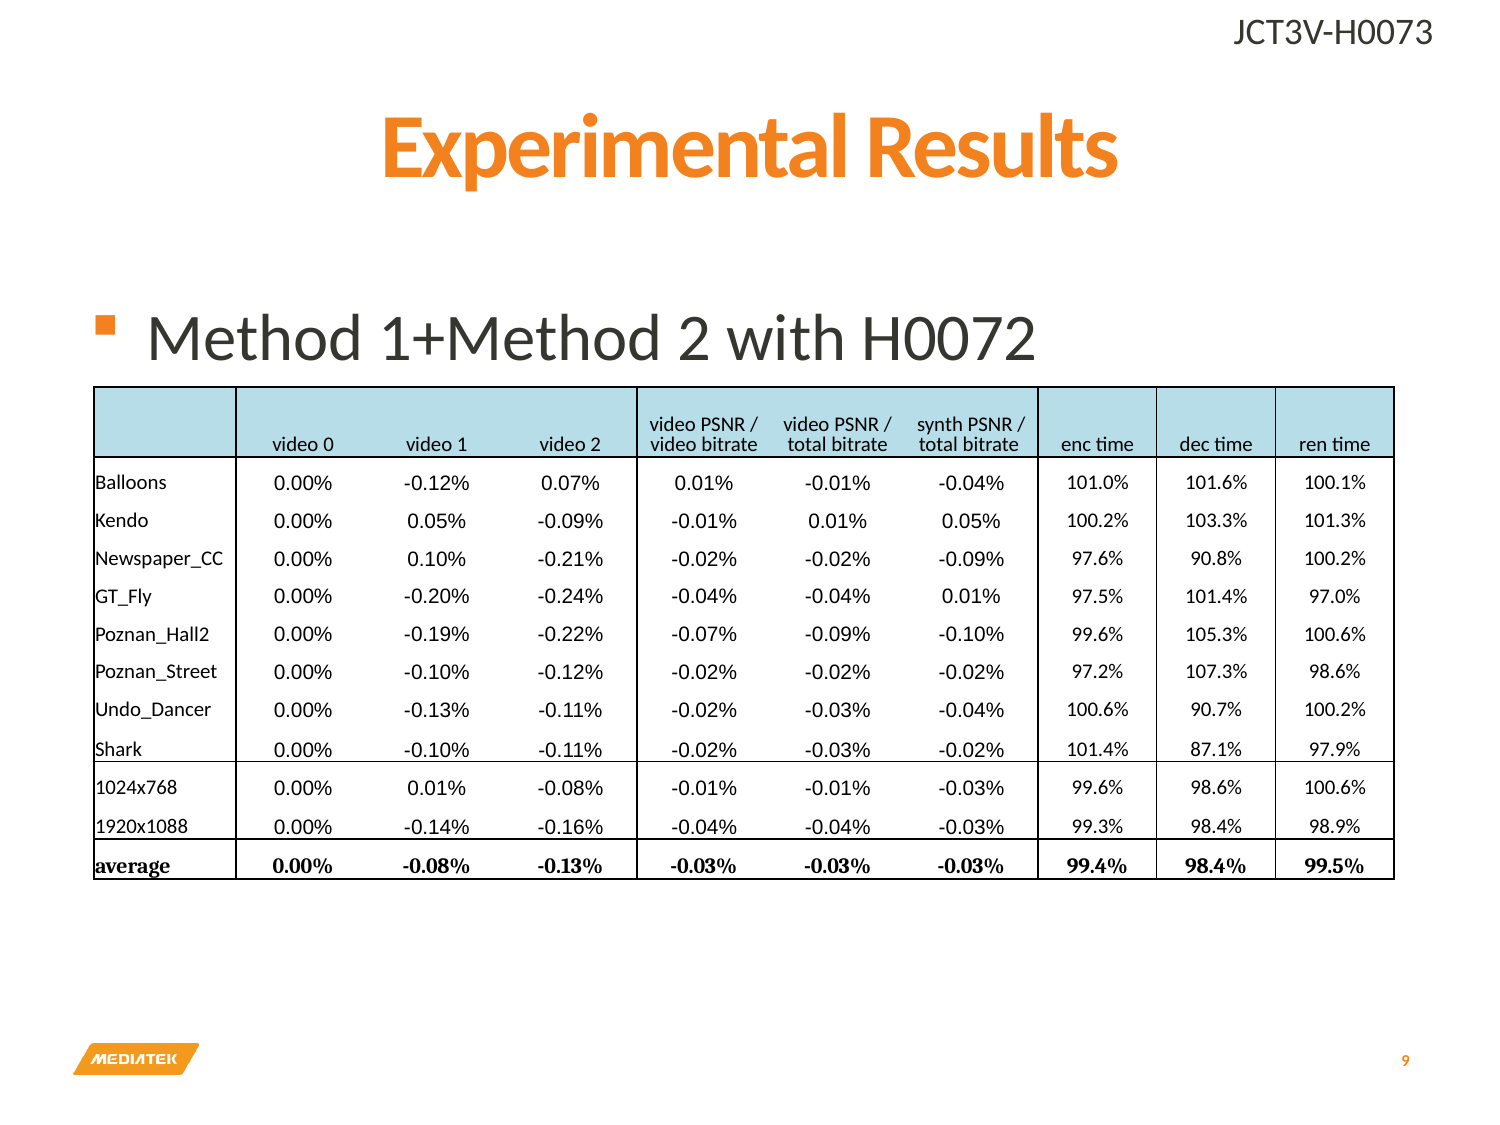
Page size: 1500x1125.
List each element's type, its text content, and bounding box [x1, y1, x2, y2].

table_cell -0.02% [638, 533, 771, 571]
table_cell 0.00% [237, 571, 370, 608]
table_header video 1 [370, 388, 504, 456]
table_cell 98.6% [1157, 762, 1275, 799]
table_cell -0.02% [904, 646, 1037, 684]
table_cell 0.00% [237, 608, 370, 646]
table_cell 0.05% [904, 495, 1037, 533]
table_cell 101.6% [1157, 458, 1275, 495]
table_cell 0.00% [237, 458, 370, 495]
table_cell 90.7% [1157, 684, 1275, 722]
table_cell 100.6% [1276, 762, 1393, 799]
table_cell 1920x1088 [95, 799, 235, 838]
table_cell -0.11% [504, 684, 636, 722]
table_cell -0.12% [370, 458, 504, 495]
table_cell 101.3% [1276, 495, 1393, 533]
table_cell 98.4% [1157, 840, 1275, 878]
table_cell Newspaper_CC [95, 533, 235, 571]
table_cell -0.24% [504, 571, 636, 608]
table_cell 98.6% [1276, 646, 1393, 684]
table_cell -0.03% [771, 840, 904, 878]
table_header video PSNR / total bitrate [771, 388, 904, 456]
table_cell 87.1% [1157, 722, 1275, 761]
table_cell 100.1% [1276, 458, 1393, 495]
table_cell -0.01% [638, 495, 771, 533]
table_cell 0.01% [638, 458, 771, 495]
table_cell average [95, 840, 235, 878]
table_cell 0.10% [370, 533, 504, 571]
table_cell 105.3% [1157, 608, 1275, 646]
table_cell -0.01% [771, 762, 904, 799]
table_cell Balloons [95, 458, 235, 495]
table_cell -0.02% [638, 722, 771, 761]
title Experimental Results [75, 99, 1425, 286]
table_cell 0.05% [370, 495, 504, 533]
table_cell 100.2% [1276, 684, 1393, 722]
table_cell 97.9% [1276, 722, 1393, 761]
table_cell 97.5% [1039, 571, 1156, 608]
table_cell -0.02% [771, 533, 904, 571]
table_cell -0.19% [370, 608, 504, 646]
table_cell -0.11% [504, 722, 636, 761]
table_cell 97.6% [1039, 533, 1156, 571]
table_cell -0.14% [370, 799, 504, 838]
table_header ren time [1276, 388, 1393, 456]
table_cell -0.13% [504, 840, 636, 878]
table_cell 0.00% [237, 533, 370, 571]
table_cell Shark [95, 722, 235, 761]
table_cell 101.4% [1039, 722, 1156, 761]
table_cell -0.03% [771, 684, 904, 722]
table_cell -0.21% [504, 533, 636, 571]
table_cell Kendo [95, 495, 235, 533]
table_cell -0.10% [370, 646, 504, 684]
table_cell -0.02% [904, 722, 1037, 761]
table_cell -0.01% [771, 458, 904, 495]
table_cell 0.01% [370, 762, 504, 799]
table_cell 0.00% [237, 840, 370, 878]
table_cell 103.3% [1157, 495, 1275, 533]
table_cell Poznan_Hall2 [95, 608, 235, 646]
table_cell 101.4% [1157, 571, 1275, 608]
table_cell 0.00% [237, 646, 370, 684]
table_cell 107.3% [1157, 646, 1275, 684]
table_cell 99.3% [1039, 799, 1156, 838]
table_cell 100.2% [1039, 495, 1156, 533]
table_cell -0.10% [904, 608, 1037, 646]
table_cell -0.08% [370, 840, 504, 878]
table_cell 99.5% [1276, 840, 1393, 878]
table_cell -0.20% [370, 571, 504, 608]
table_cell 0.00% [237, 684, 370, 722]
table_cell Poznan_Street [95, 646, 235, 684]
table_header enc time [1039, 388, 1156, 456]
table_cell 0.00% [237, 722, 370, 761]
table_cell GT_Fly [95, 571, 235, 608]
table_cell -0.04% [904, 684, 1037, 722]
table_cell Undo_Dancer [95, 684, 235, 722]
table_cell 99.6% [1039, 762, 1156, 799]
table_header video 2 [504, 388, 636, 456]
text_box JCT3V-H0073 [1218, 0, 1500, 105]
table_cell -0.02% [771, 646, 904, 684]
table_cell 0.07% [504, 458, 636, 495]
table_cell 100.6% [1276, 608, 1393, 646]
table_cell 0.00% [237, 762, 370, 799]
table_cell -0.03% [771, 722, 904, 761]
table_cell 99.6% [1039, 608, 1156, 646]
table_cell -0.09% [904, 533, 1037, 571]
table_cell 0.00% [237, 495, 370, 533]
table_cell 90.8% [1157, 533, 1275, 571]
table_header video 0 [237, 388, 370, 456]
table_cell 101.0% [1039, 458, 1156, 495]
table_cell 98.4% [1157, 799, 1275, 838]
list Method 1+Method 2 with H0072 [75, 286, 1425, 990]
table_cell 0.00% [237, 799, 370, 838]
table_cell -0.12% [504, 646, 636, 684]
table_cell -0.03% [904, 762, 1037, 799]
table_cell -0.03% [638, 840, 771, 878]
table_cell -0.04% [638, 799, 771, 838]
table_cell -0.09% [504, 495, 636, 533]
table_cell 0.01% [771, 495, 904, 533]
table_cell -0.13% [370, 684, 504, 722]
table_cell 97.2% [1039, 646, 1156, 684]
table_cell 0.01% [904, 571, 1037, 608]
table_cell 98.9% [1276, 799, 1393, 838]
picture [73, 1043, 199, 1075]
slide_number 9 [1251, 1029, 1425, 1090]
table_cell -0.16% [504, 799, 636, 838]
table_header synth PSNR / total bitrate [904, 388, 1037, 456]
table_cell -0.04% [771, 799, 904, 838]
table_cell -0.07% [638, 608, 771, 646]
table_cell -0.02% [638, 646, 771, 684]
table_cell -0.03% [904, 840, 1037, 878]
table_cell 1024x768 [95, 762, 235, 799]
table_cell 100.2% [1276, 533, 1393, 571]
table_cell -0.01% [638, 762, 771, 799]
table_cell -0.09% [771, 608, 904, 646]
table_header [95, 388, 235, 456]
table_cell -0.04% [638, 571, 771, 608]
table_cell -0.04% [904, 458, 1037, 495]
table_cell -0.03% [904, 799, 1037, 838]
table_cell 97.0% [1276, 571, 1393, 608]
table_cell -0.02% [638, 684, 771, 722]
table_cell -0.08% [504, 762, 636, 799]
table_cell 99.4% [1039, 840, 1156, 878]
table_cell -0.04% [771, 571, 904, 608]
table_cell -0.22% [504, 608, 636, 646]
table_header dec time [1157, 388, 1275, 456]
table_cell -0.10% [370, 722, 504, 761]
table_cell 100.6% [1039, 684, 1156, 722]
table_header video PSNR / video bitrate [638, 388, 771, 456]
